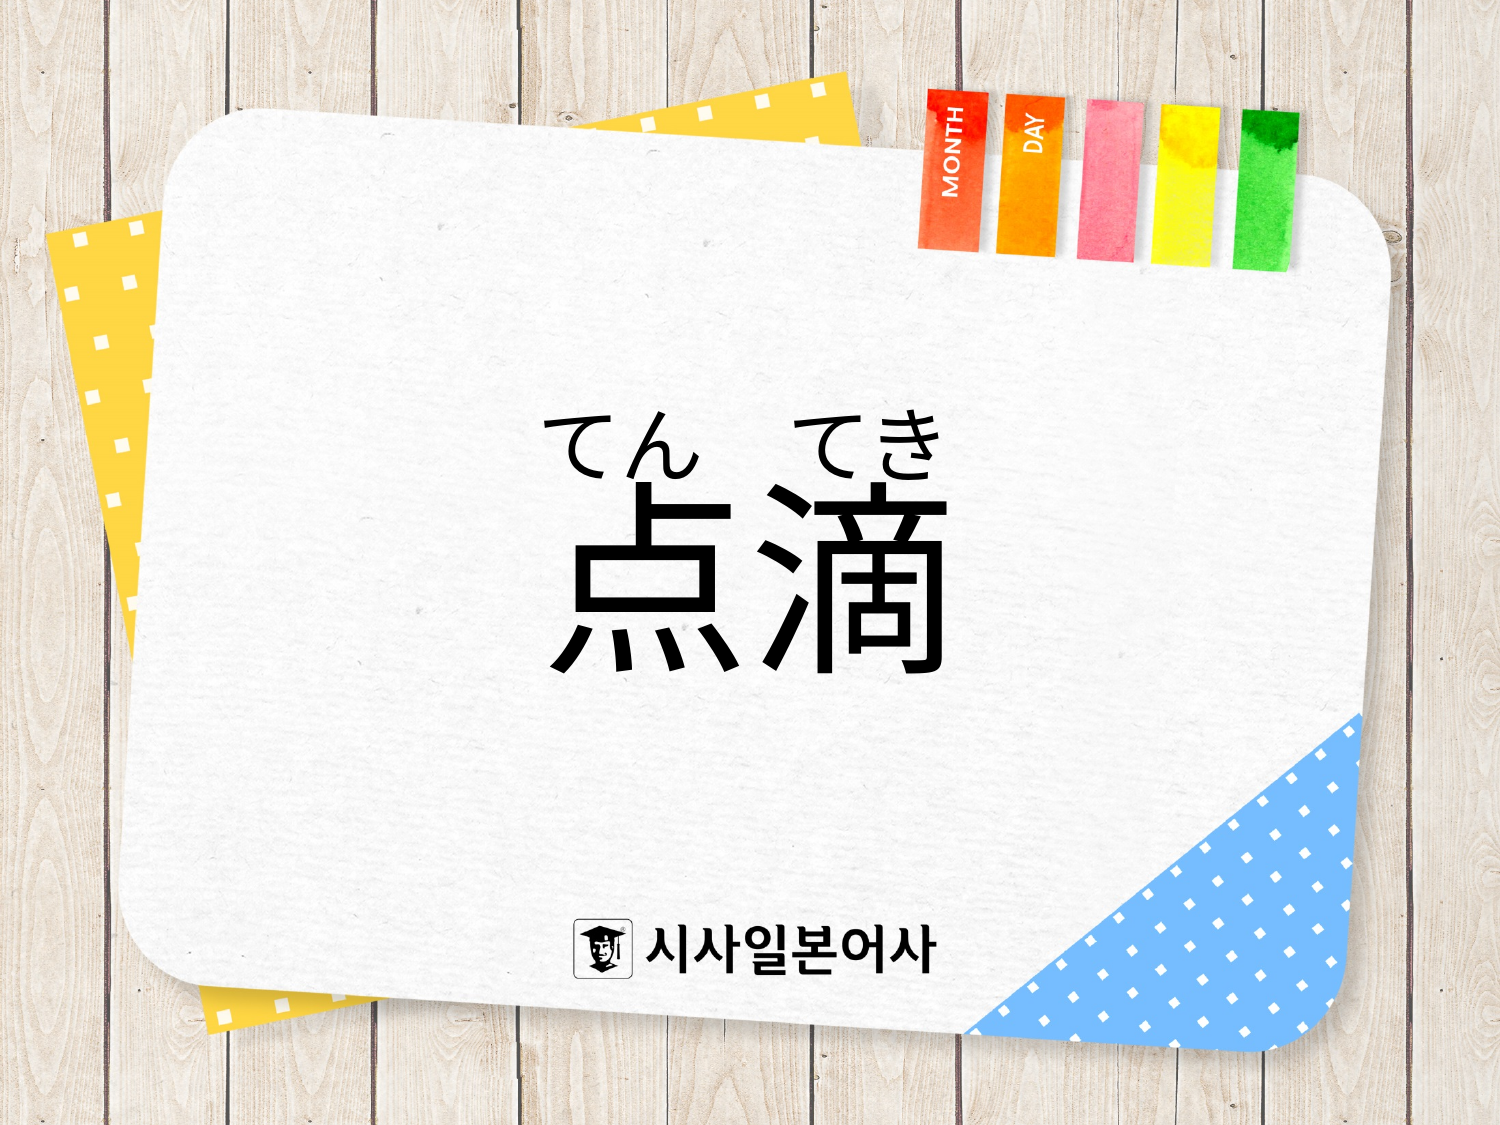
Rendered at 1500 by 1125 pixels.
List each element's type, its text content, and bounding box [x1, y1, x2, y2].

title 点滴 [75, 338, 1425, 811]
picture [0, 0, 1500, 1125]
text_box てん てき [522, 385, 966, 501]
